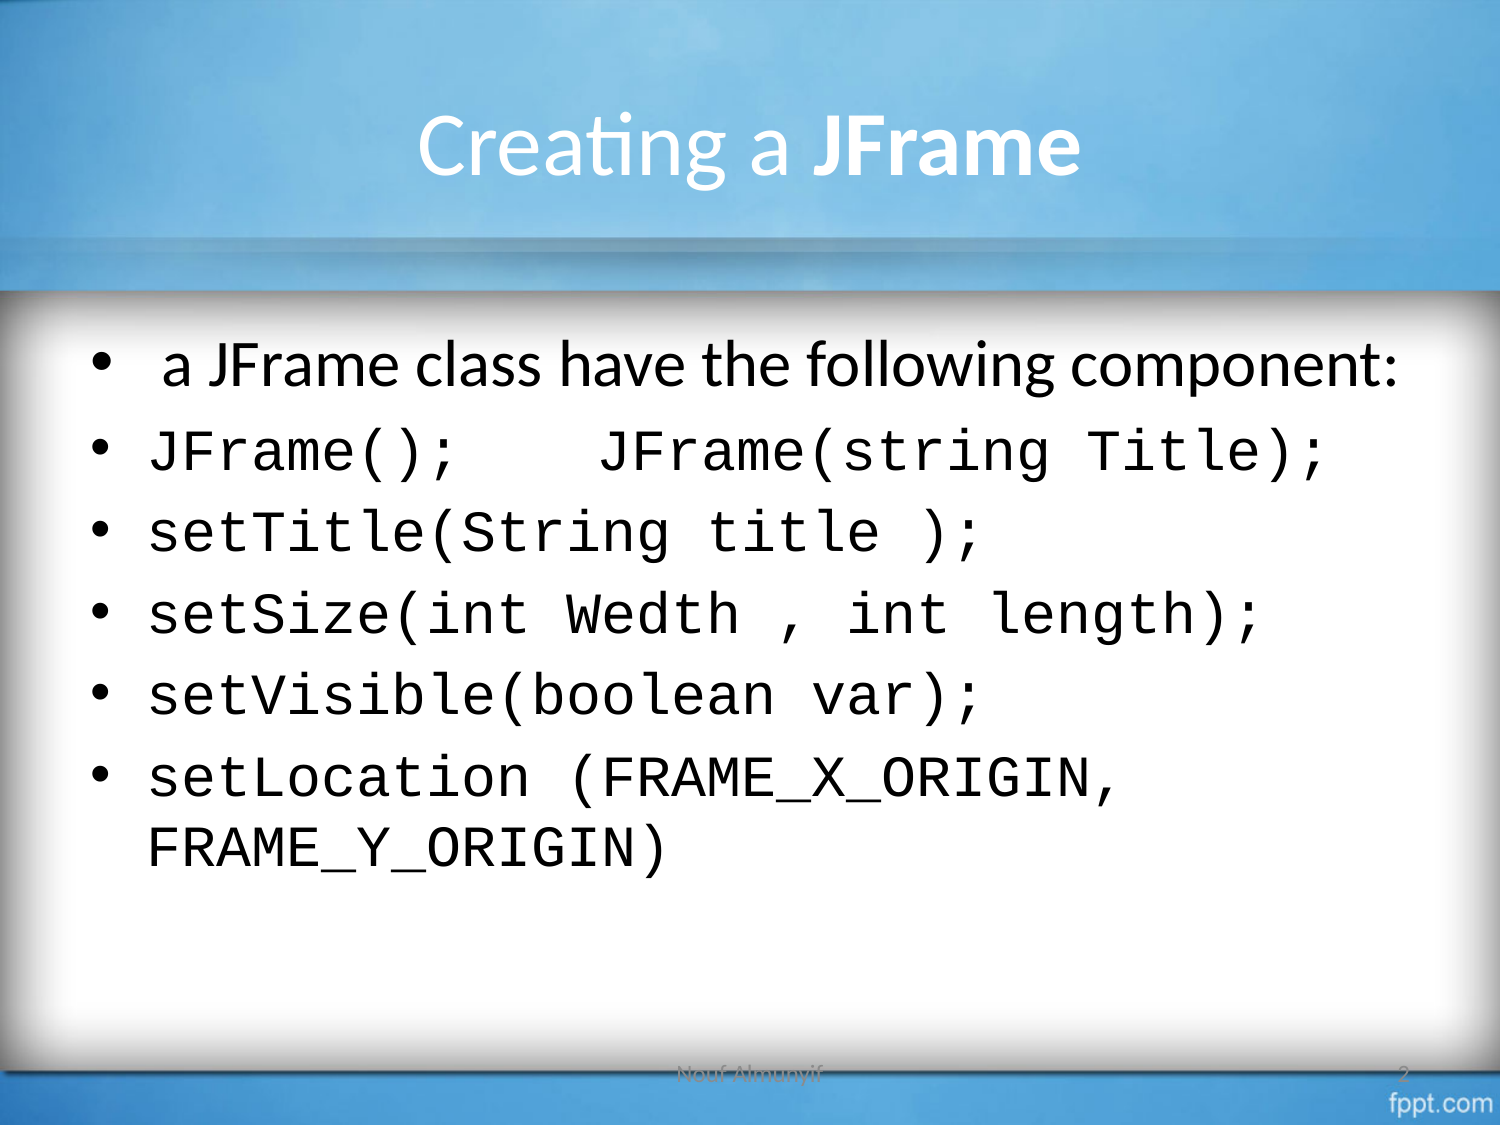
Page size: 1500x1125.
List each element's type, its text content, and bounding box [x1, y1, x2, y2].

list a JFrame class have the following component: JFrame(); JFrame(string Title); setTitle(String title ); setSize(int Wedth , int length); setVisible(boolean var); setLocation (FRAME_X_ORIGIN, FRAME_Y_ORIGIN) [75, 312, 1425, 1005]
title Creating a JFrame [75, 45, 1425, 233]
footer Nouf Almunyif [512, 1042, 988, 1103]
slide_number 2 [1074, 1042, 1425, 1103]
picture [0, 0, 1500, 1125]
